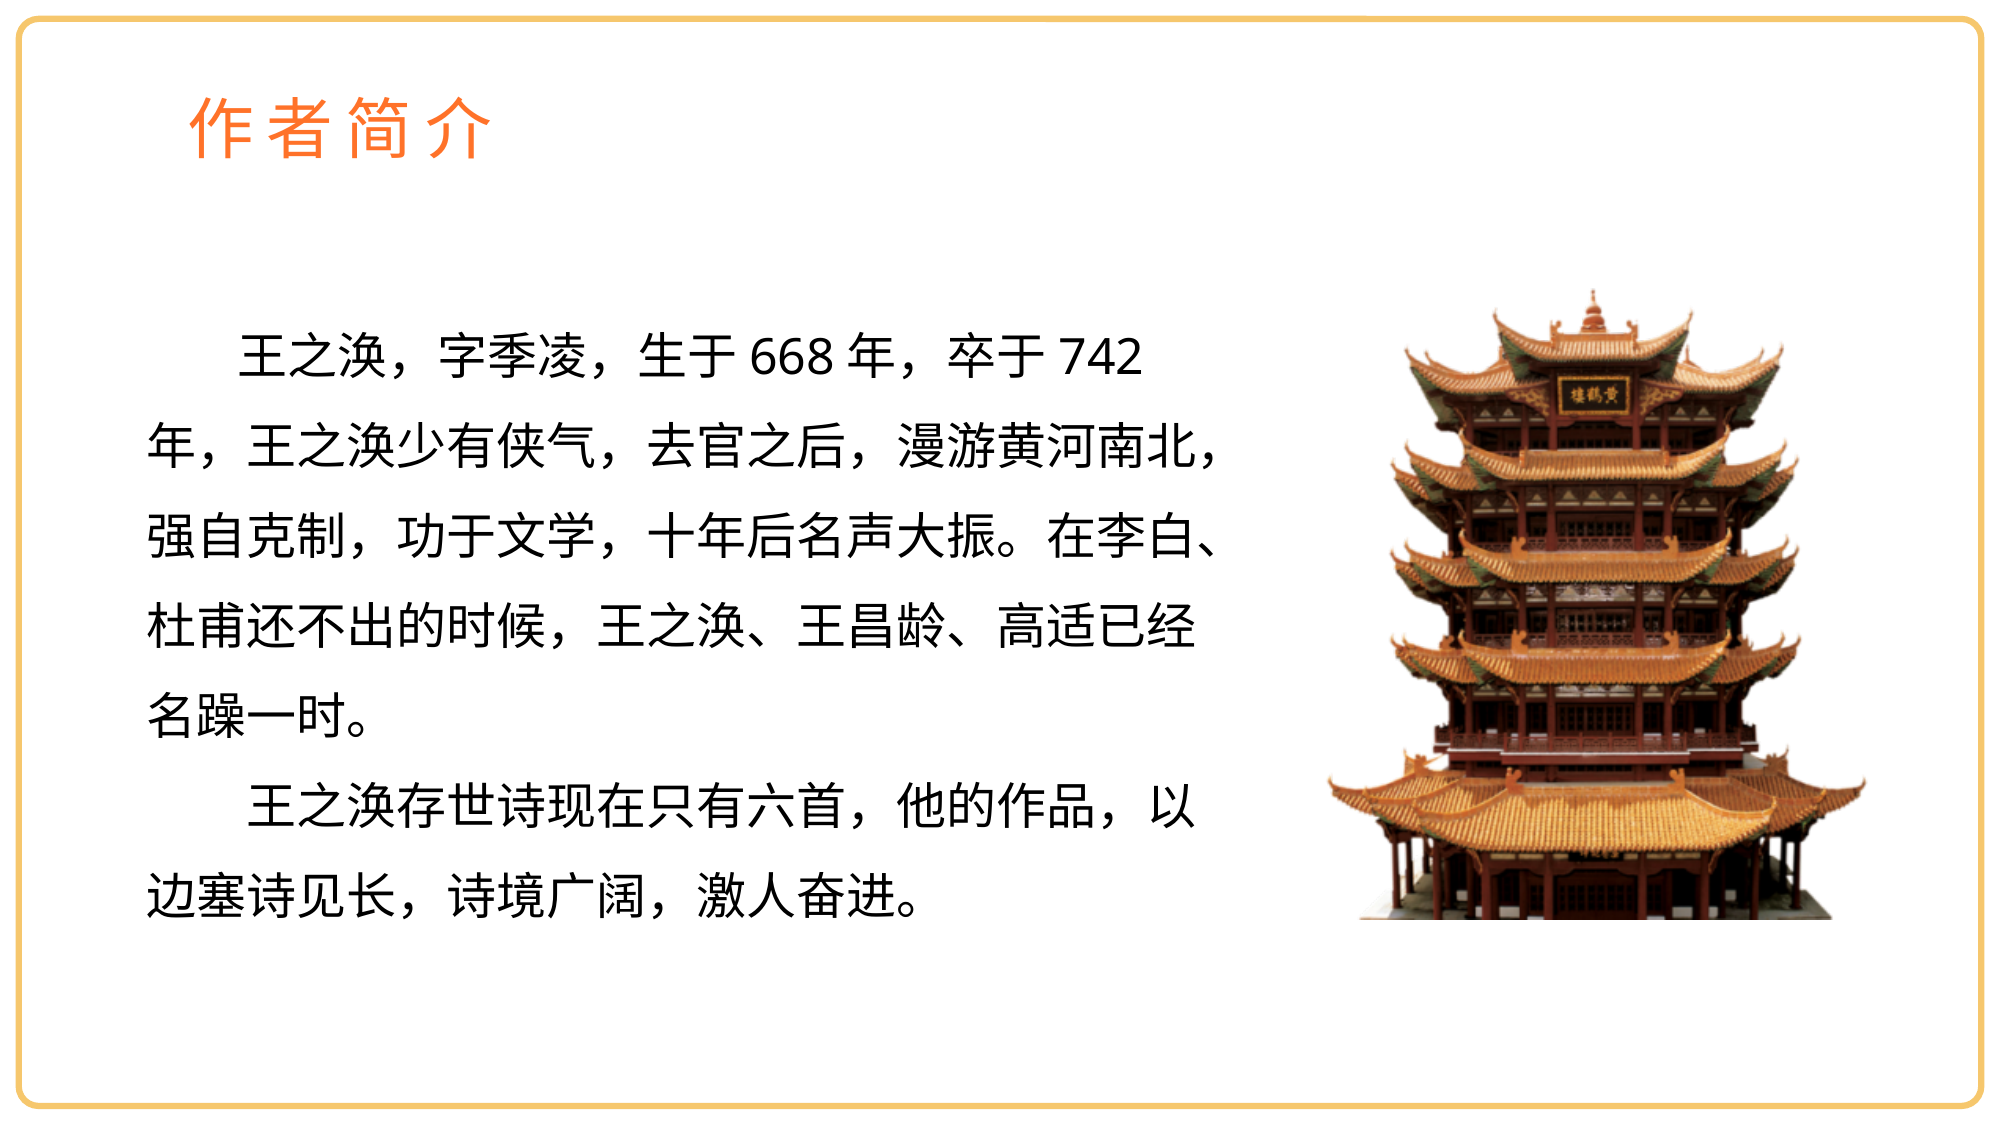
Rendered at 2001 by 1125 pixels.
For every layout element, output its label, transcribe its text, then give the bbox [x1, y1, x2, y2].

picture [1295, 250, 1902, 920]
text_box 王之涣，字季凌，生于668年，卒于742年，王之涣少有侠气，去官之后，漫游黄河南北，强自克制，功于文学，十年后名声大振。在李白、杜甫还不出的时候，王之涣、王昌龄、高适已经名躁一时。 王之涣存世诗现在只有六首，他的作品，以边塞诗见长，诗境广阔，激人奋进。 [131, 287, 1222, 933]
text_box [41, 36, 1959, 1089]
text_box 作者简介 [187, 87, 493, 168]
